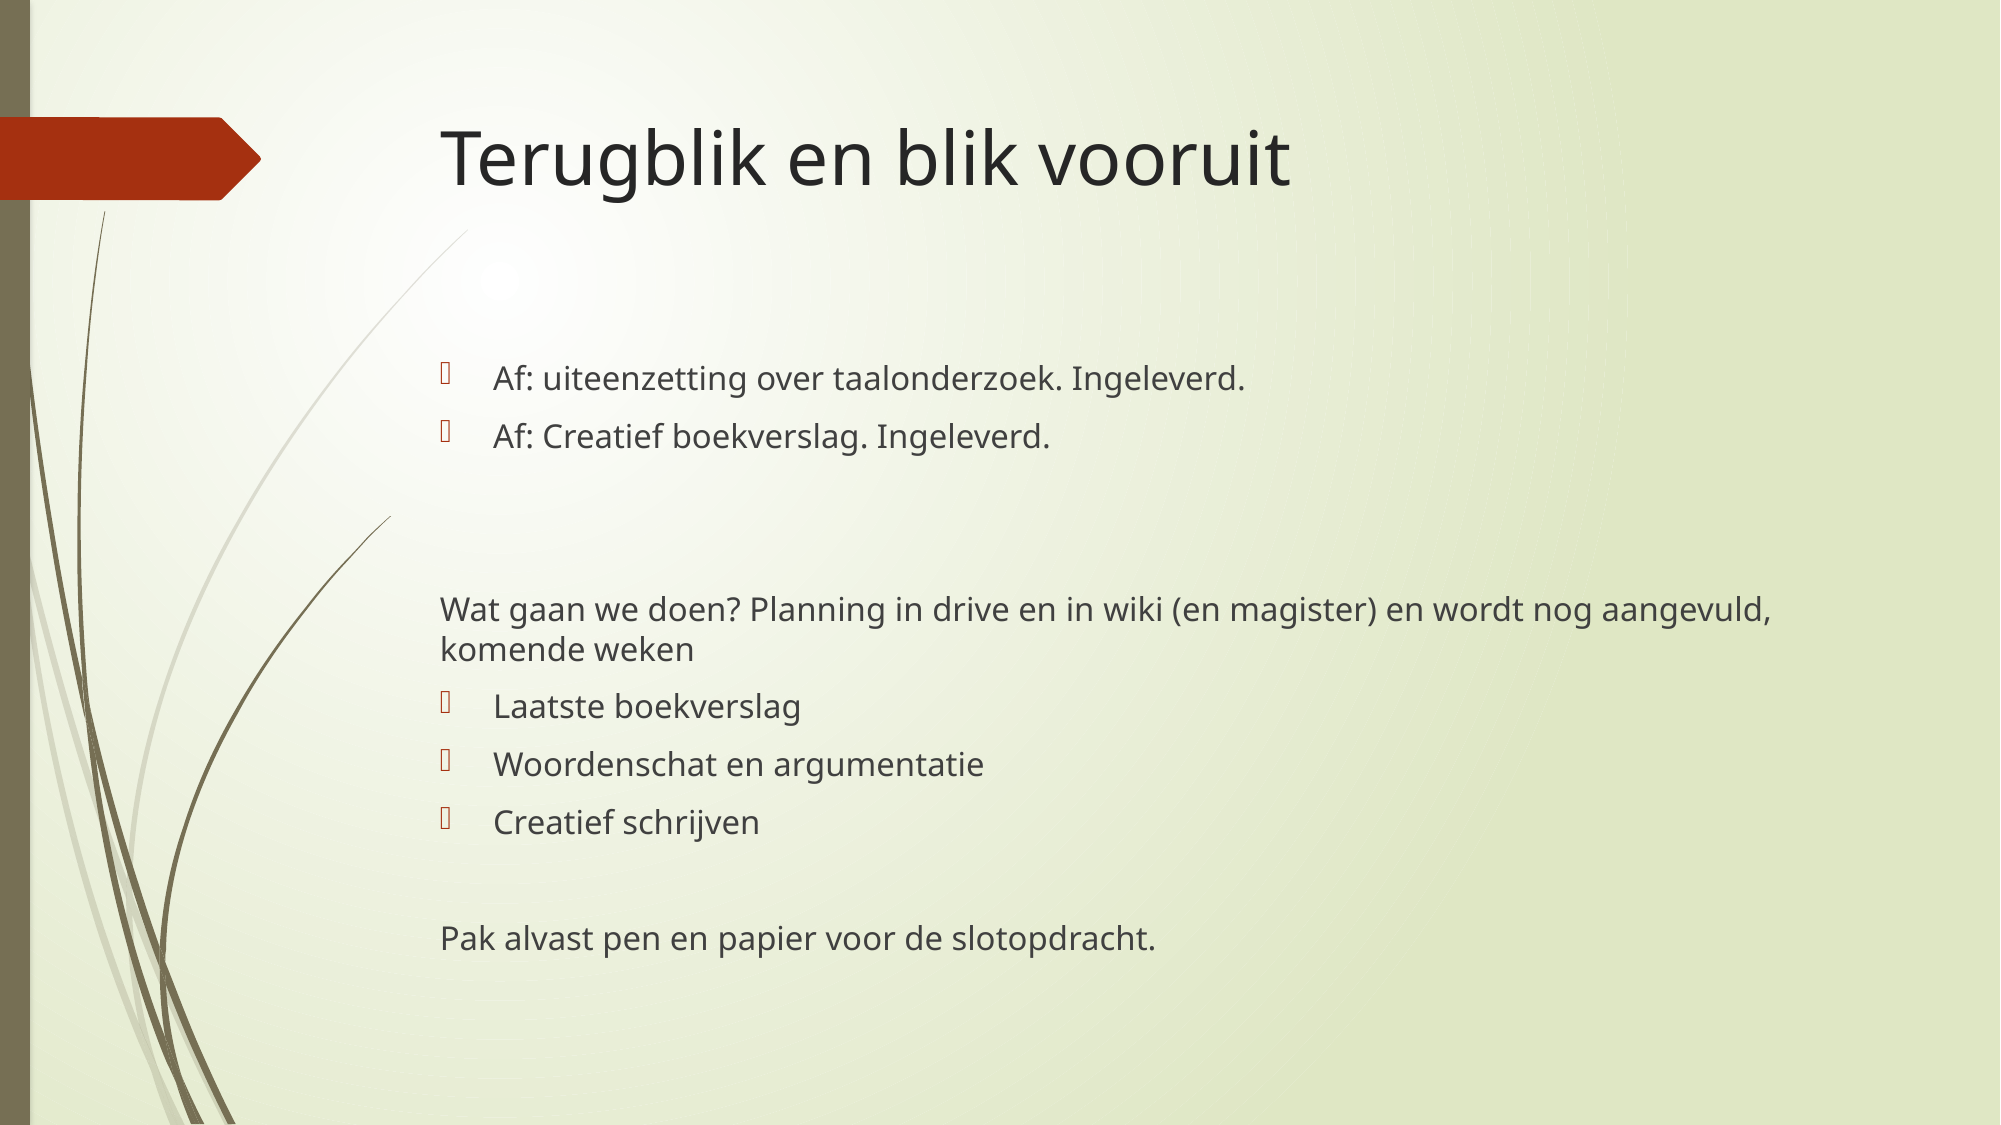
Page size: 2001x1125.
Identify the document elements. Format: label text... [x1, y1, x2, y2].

list Af: uiteenzetting over taalonderzoek. Ingeleverd. Af: Creatief boekverslag. Ingeleverd. Wat gaan we doen? Planning in drive en in wiki (en magister) en wordt nog aangevuld, komende weken Laatste boekverslag Woordenschat en argumentatie Creatief schrijven Pak alvast pen en papier voor de slotopdracht. [424, 350, 1888, 970]
title Terugblik en blik vooruit [425, 102, 1888, 313]
